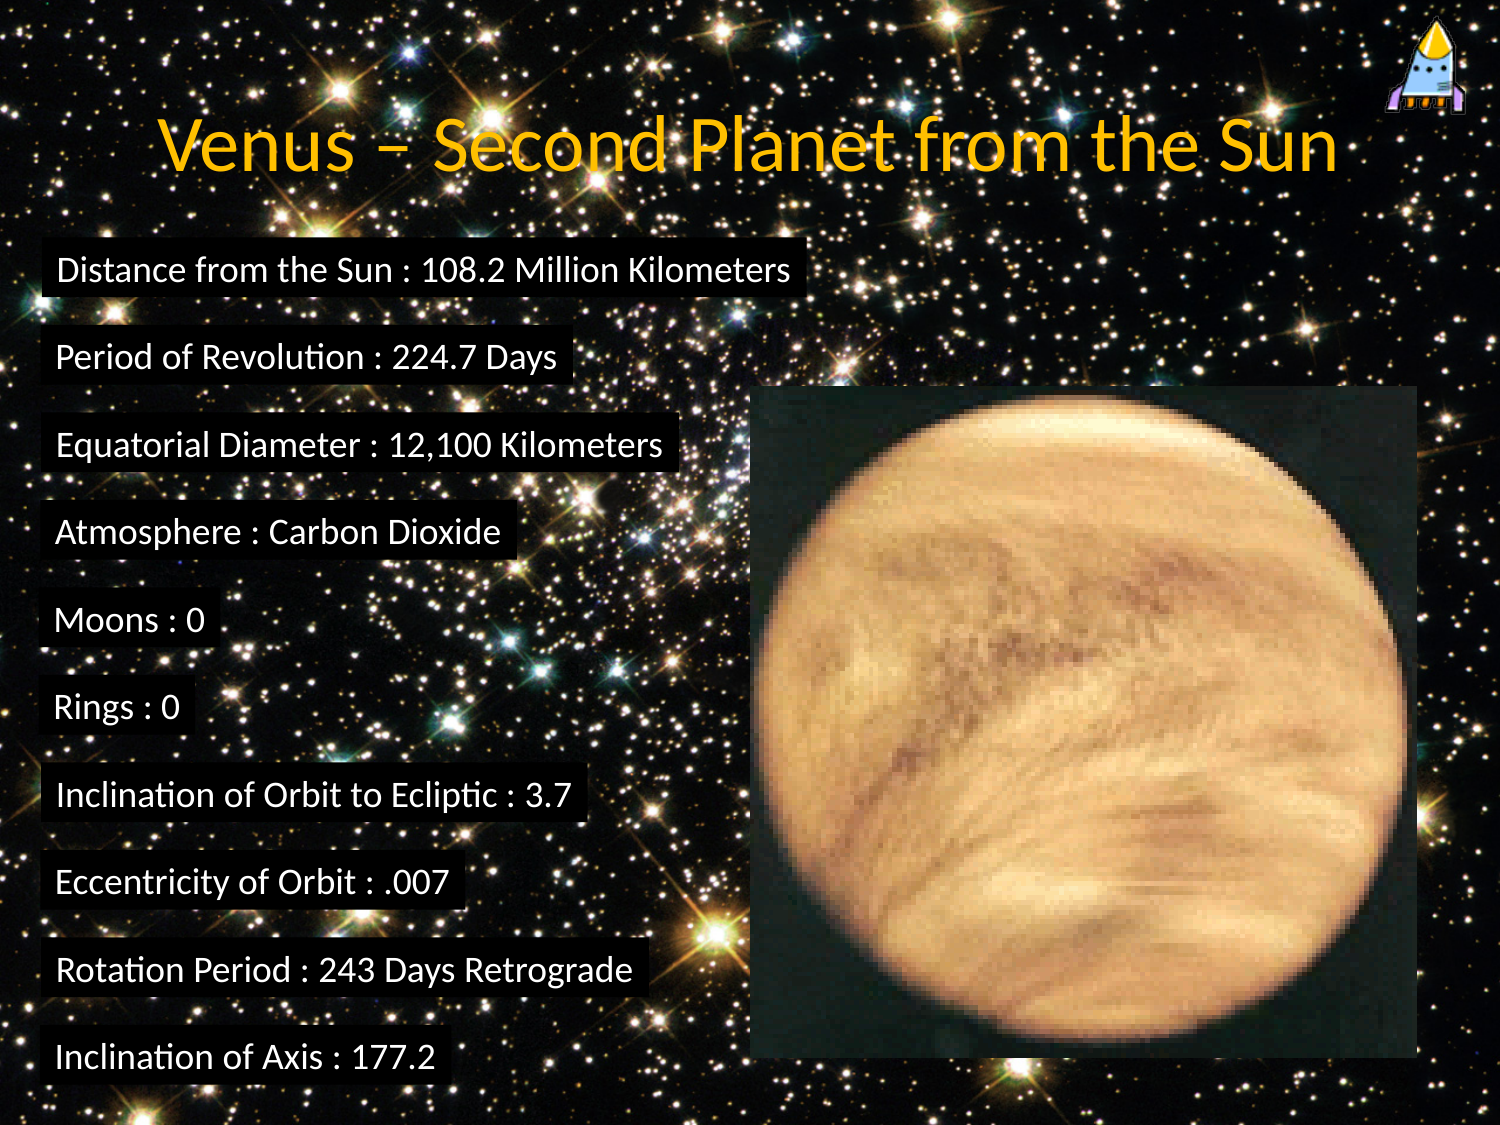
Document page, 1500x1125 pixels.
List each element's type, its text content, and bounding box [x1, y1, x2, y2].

text_box Inclination of Axis : 177.2 [39, 1024, 452, 1085]
text_box Eccentricity of Orbit : .007 [40, 849, 466, 910]
text_box Rotation Period : 243 Days Retrograde [41, 937, 650, 998]
text_box Distance from the Sun : 108.2 Million Kilometers [41, 237, 807, 298]
text_box Period of Revolution : 224.7 Days [40, 324, 573, 385]
text_box Moons : 0 [38, 587, 221, 648]
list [749, 385, 1417, 1059]
text_box Equatorial Diameter : 12,100 Kilometers [41, 412, 679, 473]
text_box Inclination of Orbit to Ecliptic : 3.7 [41, 762, 588, 823]
text_box Rings : 0 [38, 674, 196, 735]
picture [0, 0, 1500, 1125]
text_box Atmosphere : Carbon Dioxide [40, 499, 517, 560]
title Venus – Second Planet from the Sun [75, 45, 1425, 233]
